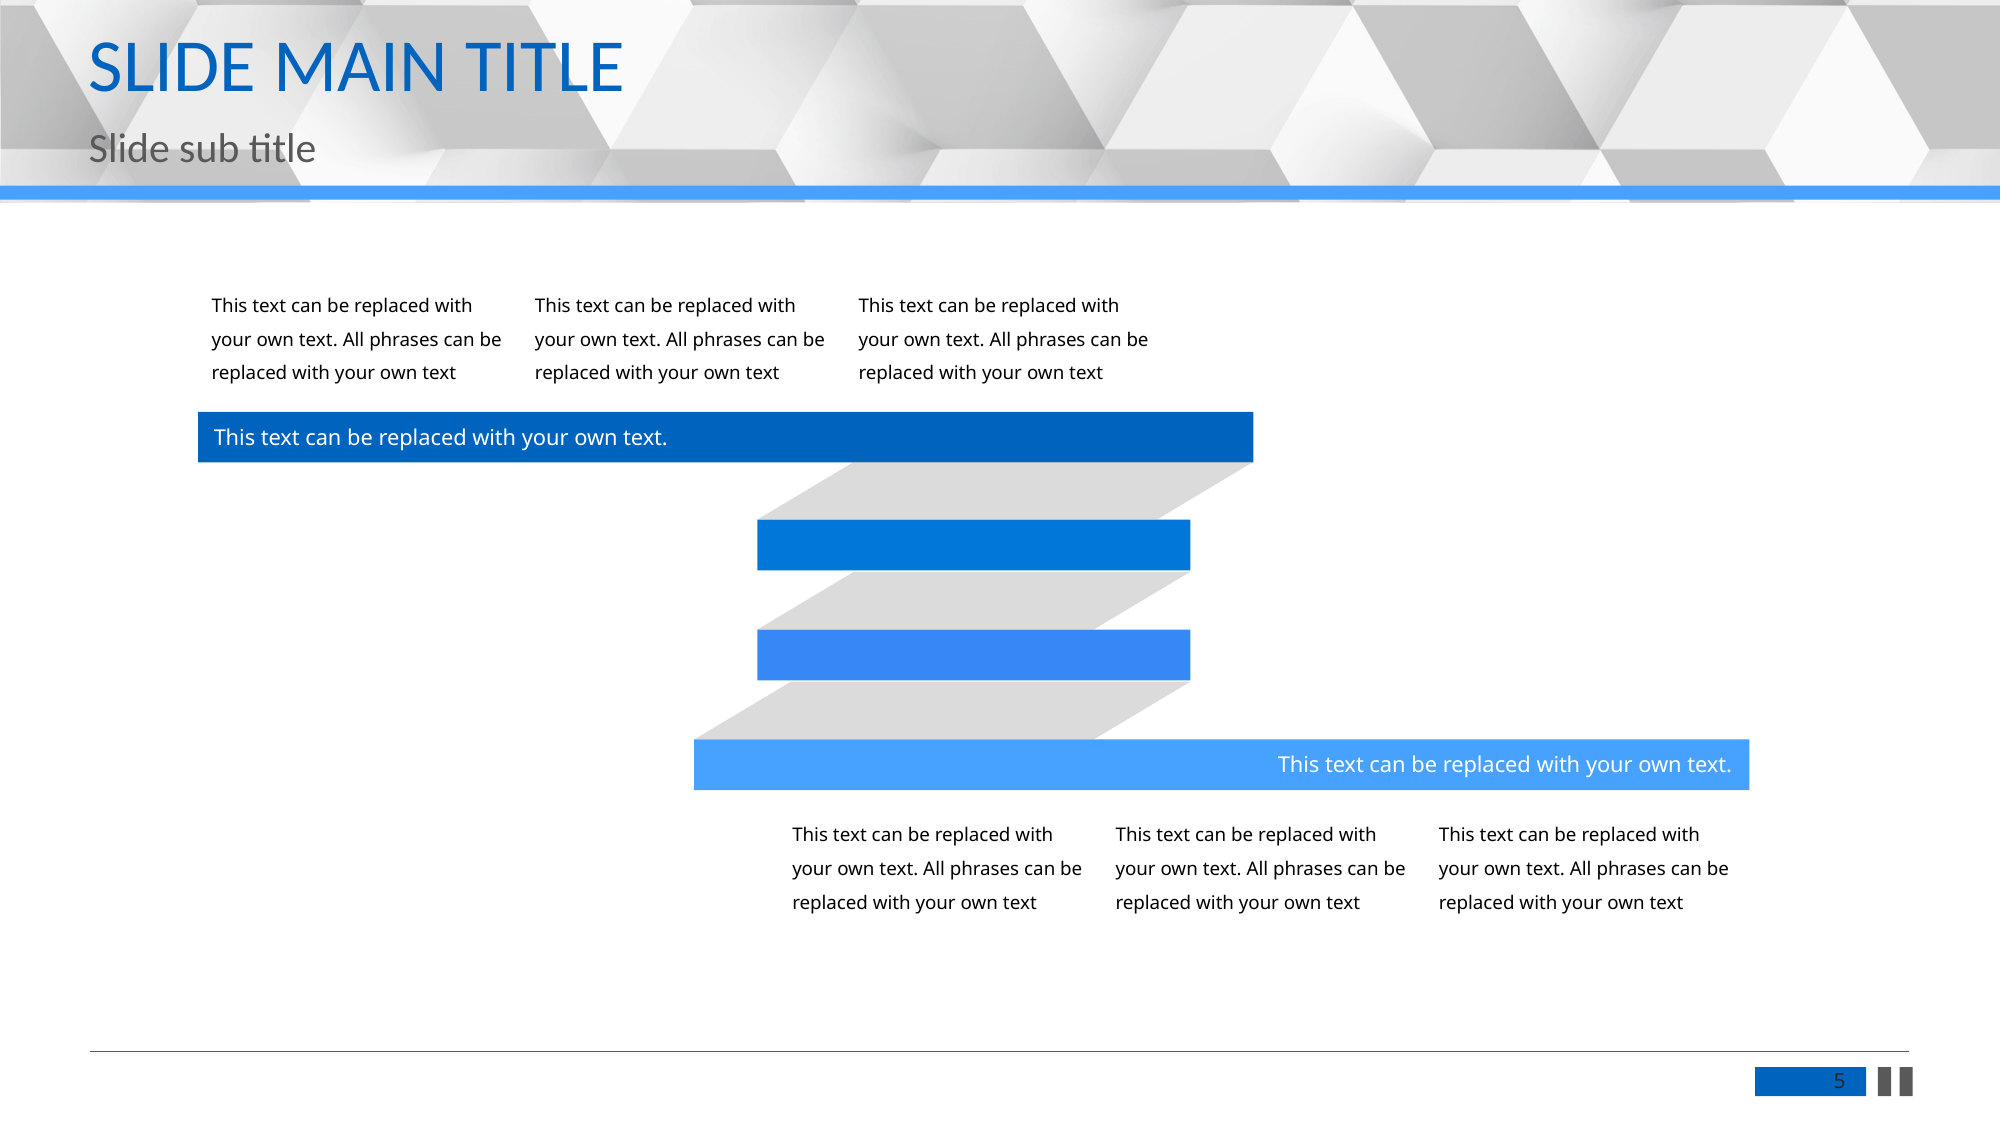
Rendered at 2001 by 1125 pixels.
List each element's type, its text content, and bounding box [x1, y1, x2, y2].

list SLIDE MAIN TITLE [73, 30, 1901, 119]
text_box This text can be replaced with your own text. All phrases can be replaced with your own text [196, 274, 520, 391]
text_box This text can be replaced with your own text. All phrases can be replaced with your own text [1424, 804, 1748, 921]
text_box This text can be replaced with your own text. All phrases can be replaced with your own text [520, 274, 843, 391]
text_box [693, 738, 1750, 791]
list Slide sub title [73, 119, 1901, 186]
text_box This text can be replaced with your own text. All phrases can be replaced with your own text [1100, 804, 1424, 921]
text_box This text can be replaced with your own text. All phrases can be replaced with your own text [843, 274, 1167, 391]
text_box [756, 519, 1191, 571]
text_box [753, 570, 1195, 631]
text_box This text can be replaced with your own text. All phrases can be replaced with your own text [777, 804, 1100, 921]
slide_number 5 [1761, 1069, 1861, 1094]
picture [0, 0, 2000, 185]
text_box [690, 680, 1195, 741]
text_box [753, 460, 1258, 521]
text_box [197, 411, 1254, 463]
text_box This text can be replaced with your own text. [1229, 743, 1748, 785]
text_box [756, 628, 1191, 681]
text_box This text can be replaced with your own text. [198, 416, 713, 458]
